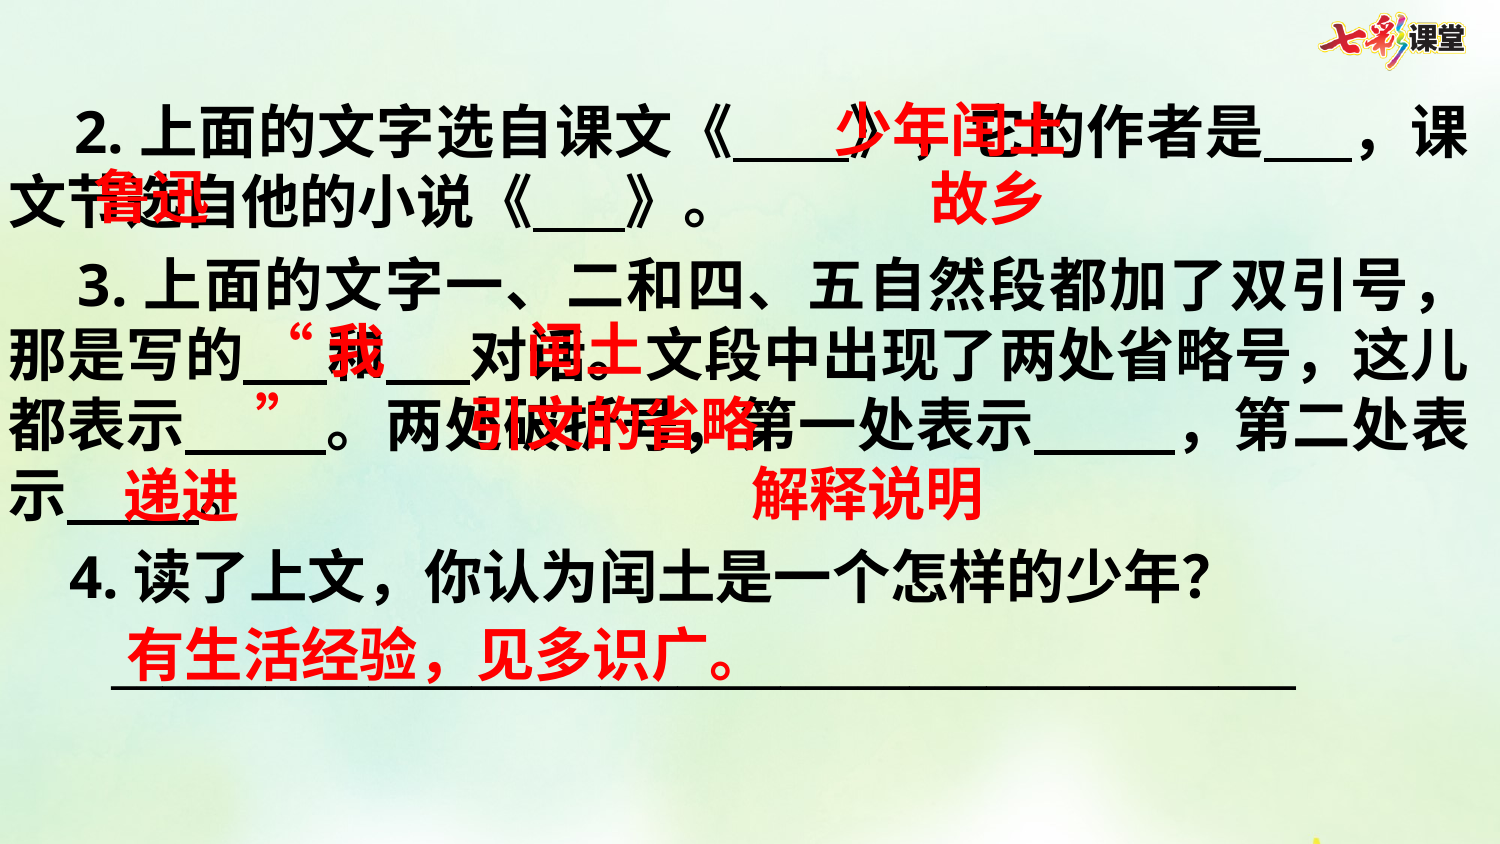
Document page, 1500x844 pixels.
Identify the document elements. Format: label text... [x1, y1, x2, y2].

text_box “我” [240, 307, 427, 462]
text_box 2.上面的文字选自课文《 》，它的作者是 ，课文节选自他的小说《 》。 3.上面的文字一、二和四、五自然段都加了双引号，那是写的 和 对话。文段中出现了两处省略号，这儿都表示 。两处破折号，第一处表示 ，第二处表示 。 4.读了上文，你认为闰土是一个怎样的少年？ ______________________________________________ [0, 87, 1485, 700]
text_box 少年闰土 [819, 85, 1100, 171]
text_box 闰土 [512, 305, 698, 380]
picture [0, 0, 1500, 844]
text_box 有生活经验，见多识广。 [112, 610, 919, 696]
text_box 鲁迅 [78, 153, 265, 238]
text_box 引文的省略 [453, 380, 788, 465]
text_box 故乡 [915, 154, 1102, 240]
text_box 递进 [108, 451, 290, 537]
text_box 解释说明 [736, 449, 1023, 535]
